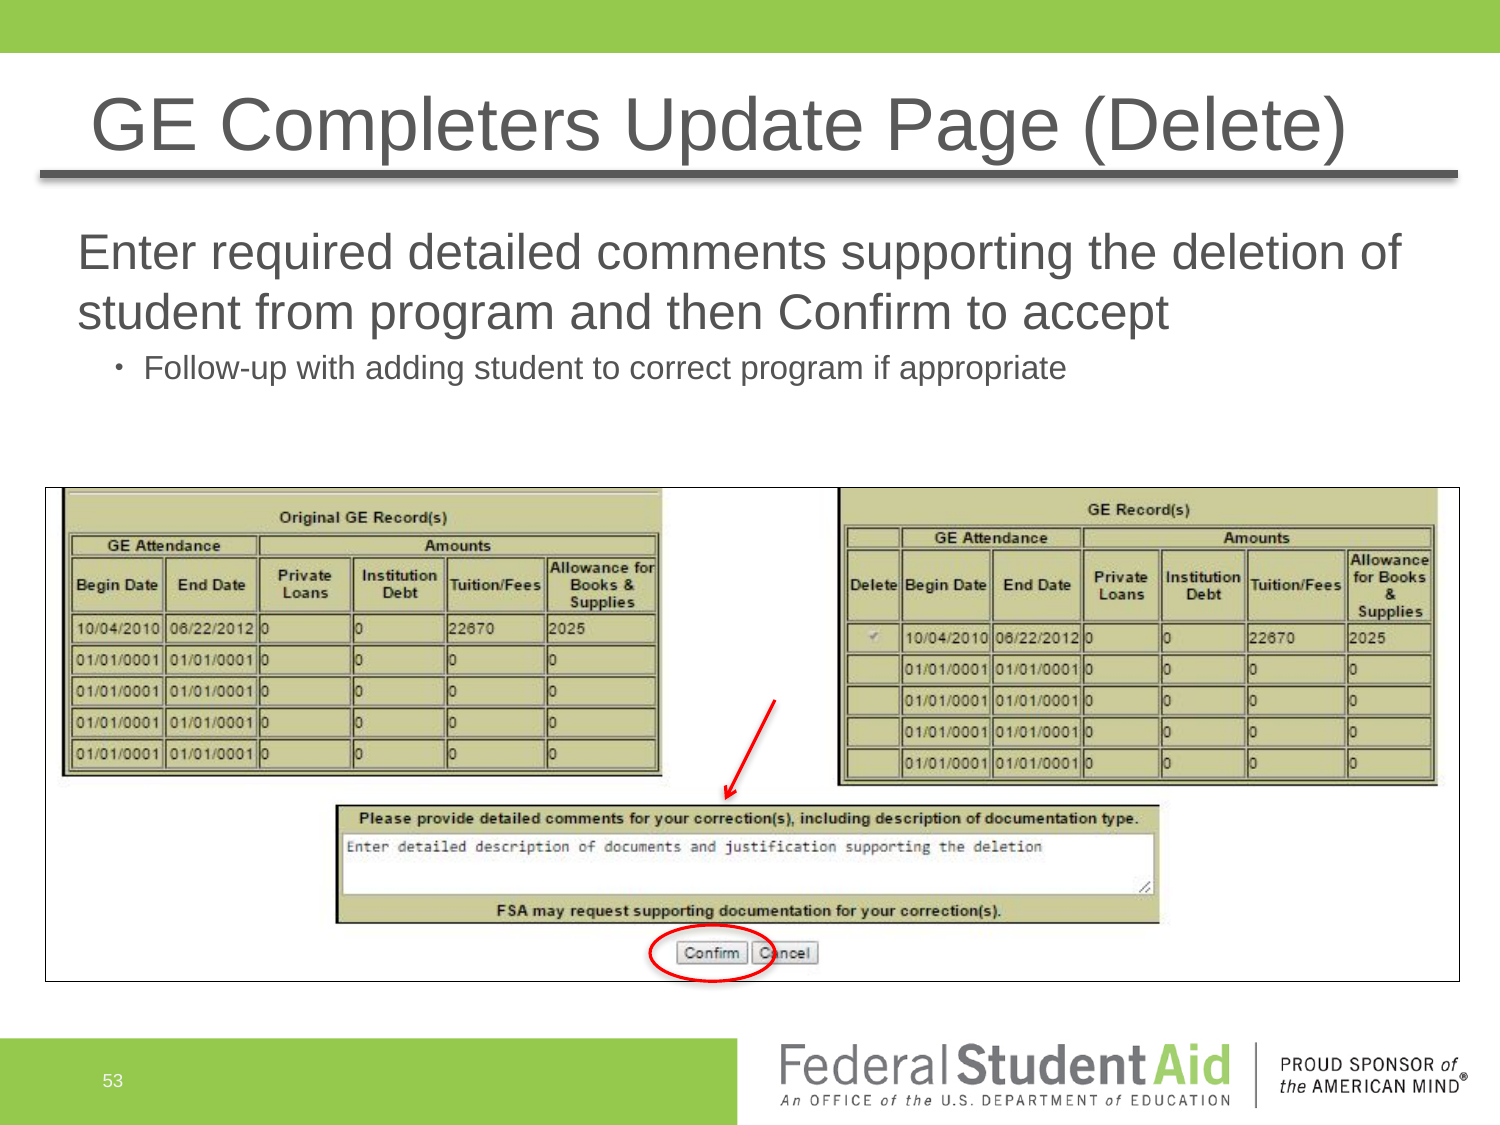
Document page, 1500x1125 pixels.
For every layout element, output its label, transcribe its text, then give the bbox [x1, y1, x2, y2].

title GE Completers Update Page (Delete) [75, 67, 1479, 175]
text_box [724, 699, 776, 801]
picture [761, 1018, 1488, 1125]
picture [45, 487, 1460, 982]
list Enter required detailed comments supporting the deletion of student from program and then Confirm to accept Follow-up with adding student to correct program if appropriate [62, 212, 1438, 485]
slide_number 53 [87, 1050, 438, 1110]
